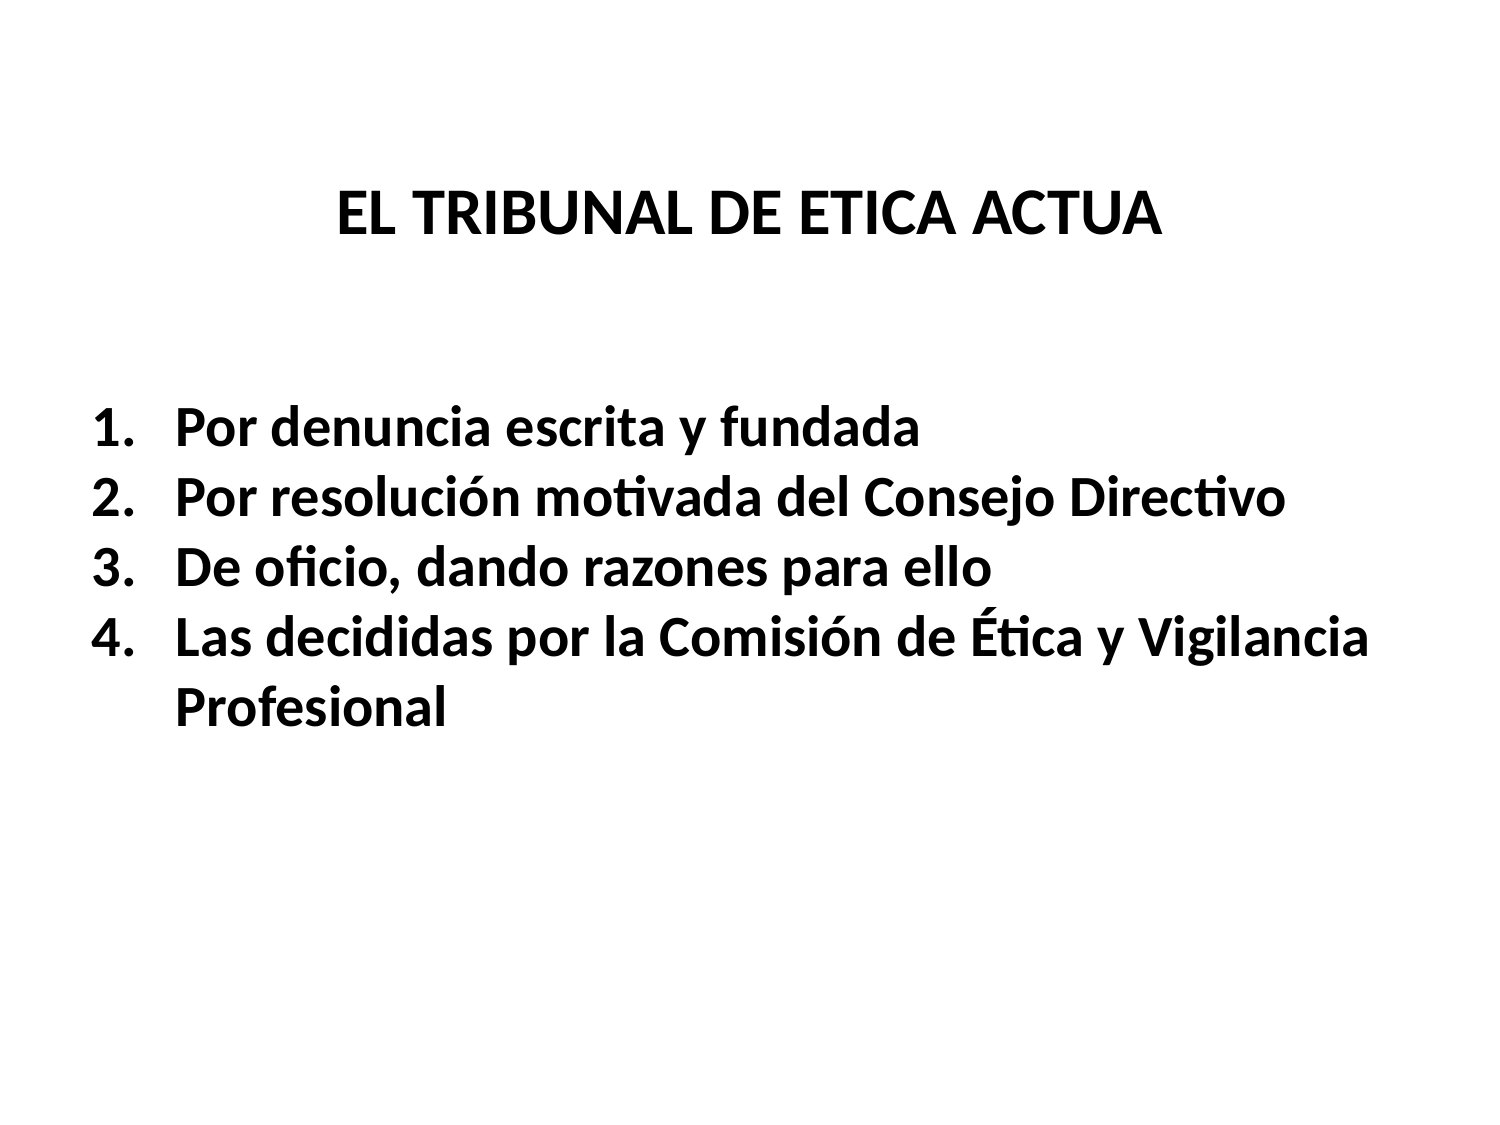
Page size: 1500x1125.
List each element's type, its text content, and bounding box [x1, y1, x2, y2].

text_box EL TRIBUNAL DE ETICA ACTUA Por denuncia escrita y fundada Por resolución motivada del Consejo Directivo De oficio, dando razones para ello Las decididas por la Comisión de Ética y Vigilancia Profesional [76, 160, 1424, 746]
